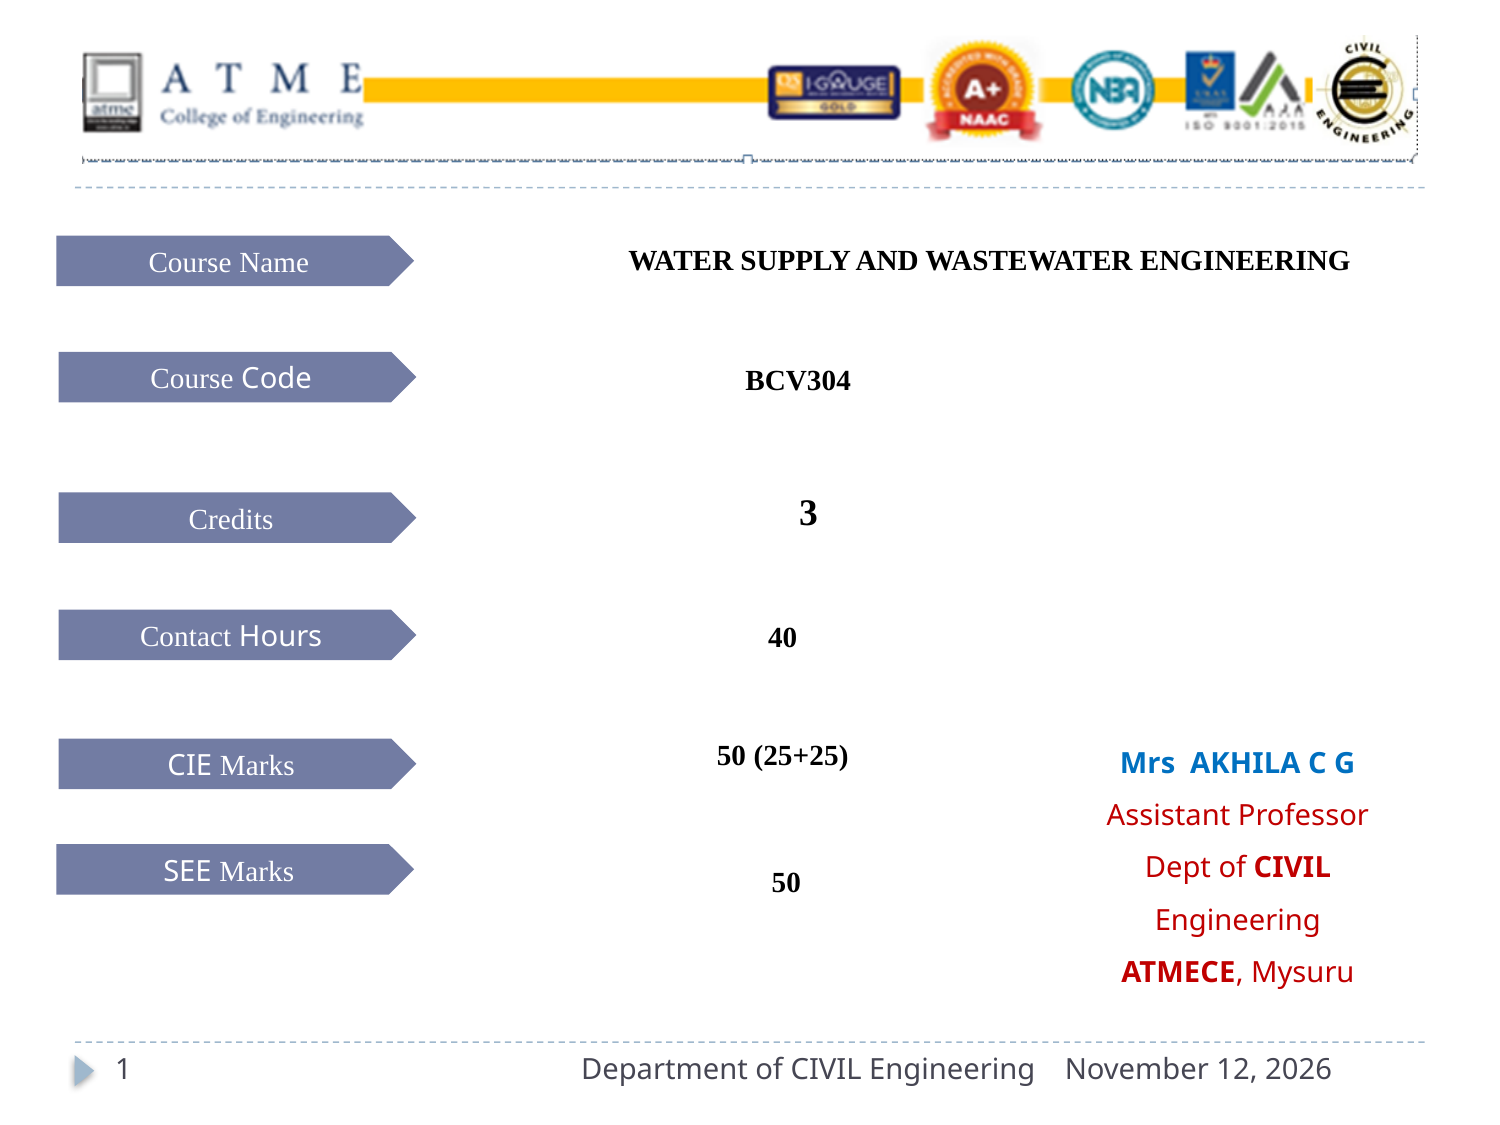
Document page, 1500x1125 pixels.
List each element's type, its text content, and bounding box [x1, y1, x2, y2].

footer Department of CIVIL Engineering [475, 1042, 1051, 1103]
text_box 3 [679, 480, 938, 541]
text_box Credits [58, 492, 417, 543]
text_box Course Code [58, 351, 417, 403]
text_box SEE Marks [56, 844, 415, 895]
slide_number 1 [100, 1042, 426, 1103]
text_box Contact Hours [58, 609, 417, 661]
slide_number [1051, 1042, 1426, 1103]
text_box Course Name [56, 235, 415, 287]
picture [82, 35, 1418, 164]
text_box CIE Marks [58, 738, 417, 790]
